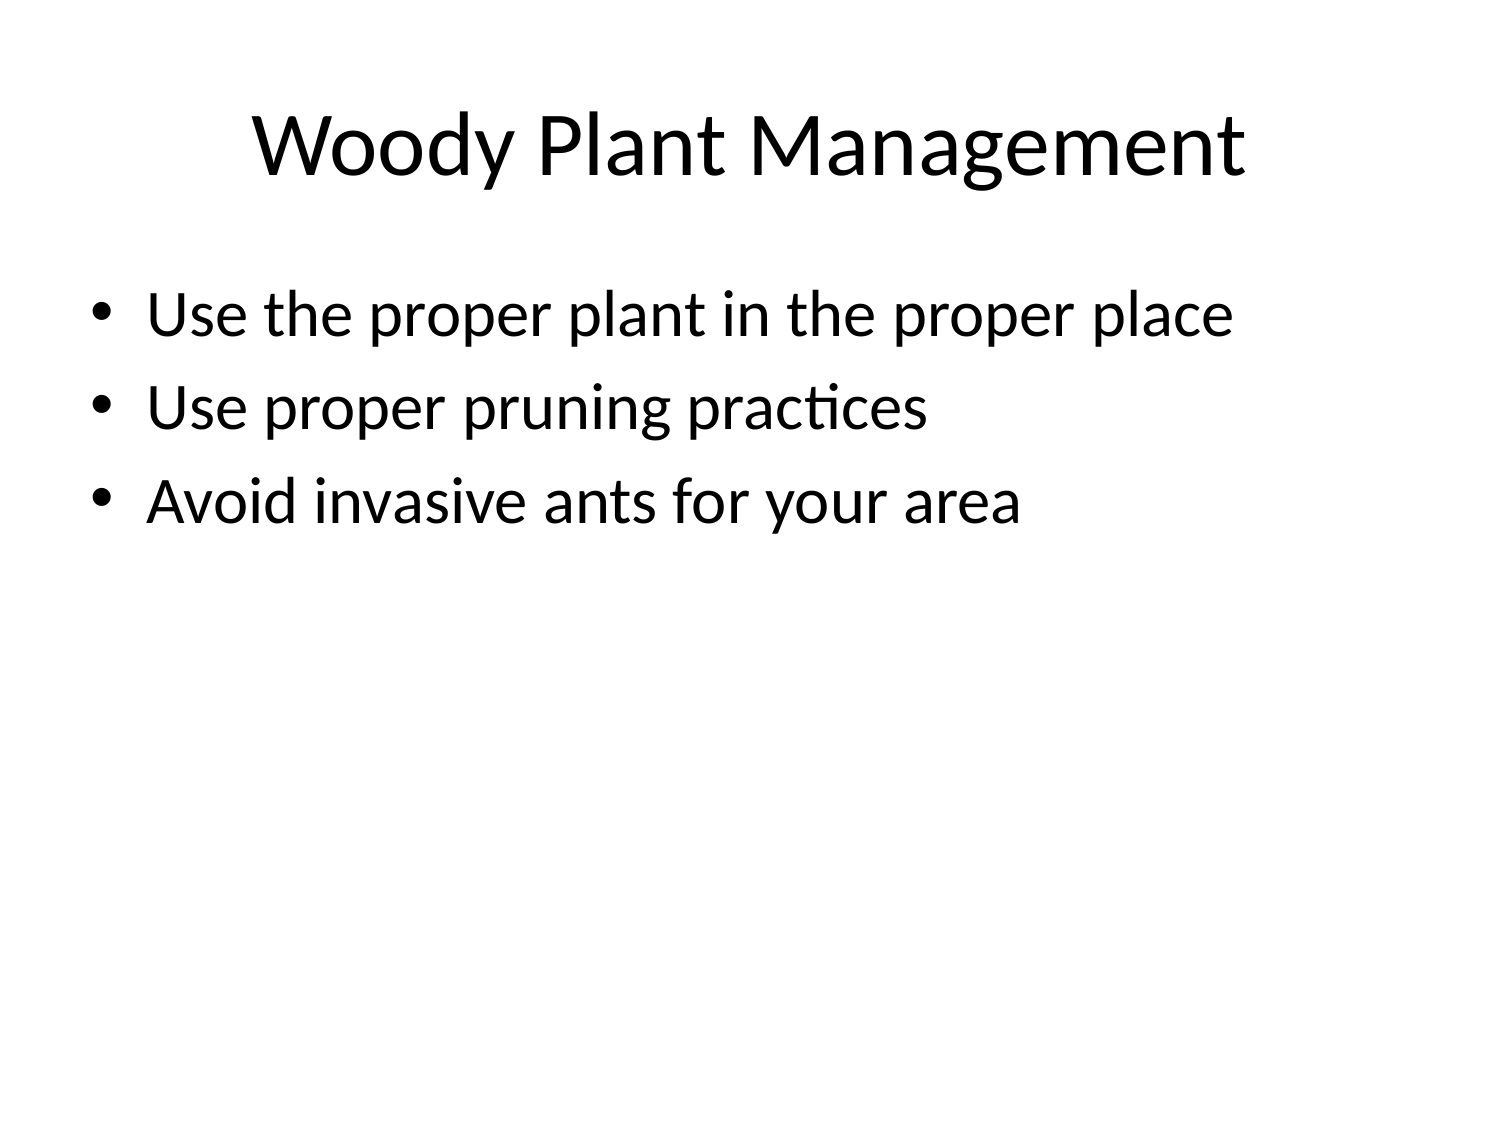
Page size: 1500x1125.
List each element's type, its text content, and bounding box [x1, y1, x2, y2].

list Use the proper plant in the proper place Use proper pruning practices Avoid invasive ants for your area [75, 262, 1425, 1005]
title Woody Plant Management [75, 45, 1425, 233]
